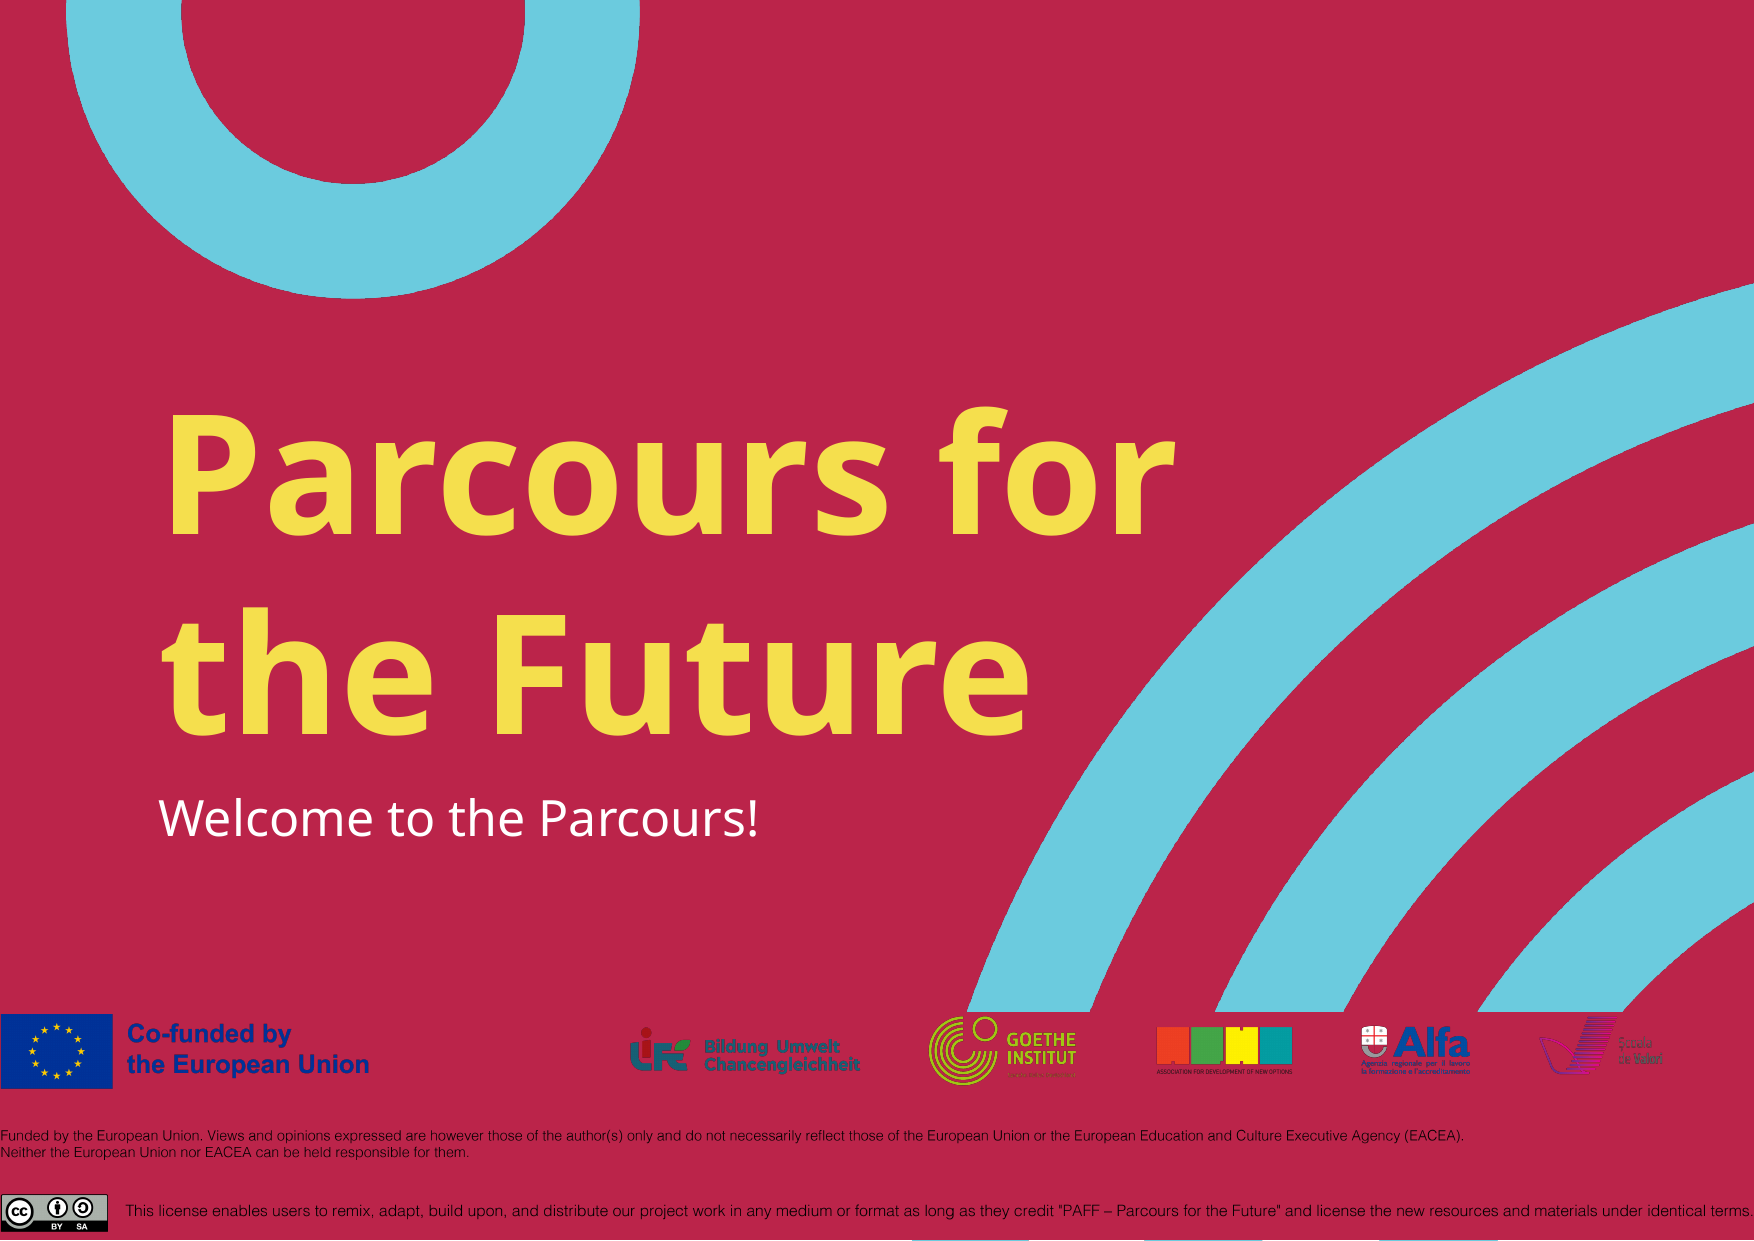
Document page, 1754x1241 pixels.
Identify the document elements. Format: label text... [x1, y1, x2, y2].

picture [66, 0, 640, 299]
text_box Parcours for the Future [143, 360, 902, 775]
text_box Welcome to the Parcours! [143, 779, 902, 854]
picture [0, 244, 1754, 1241]
